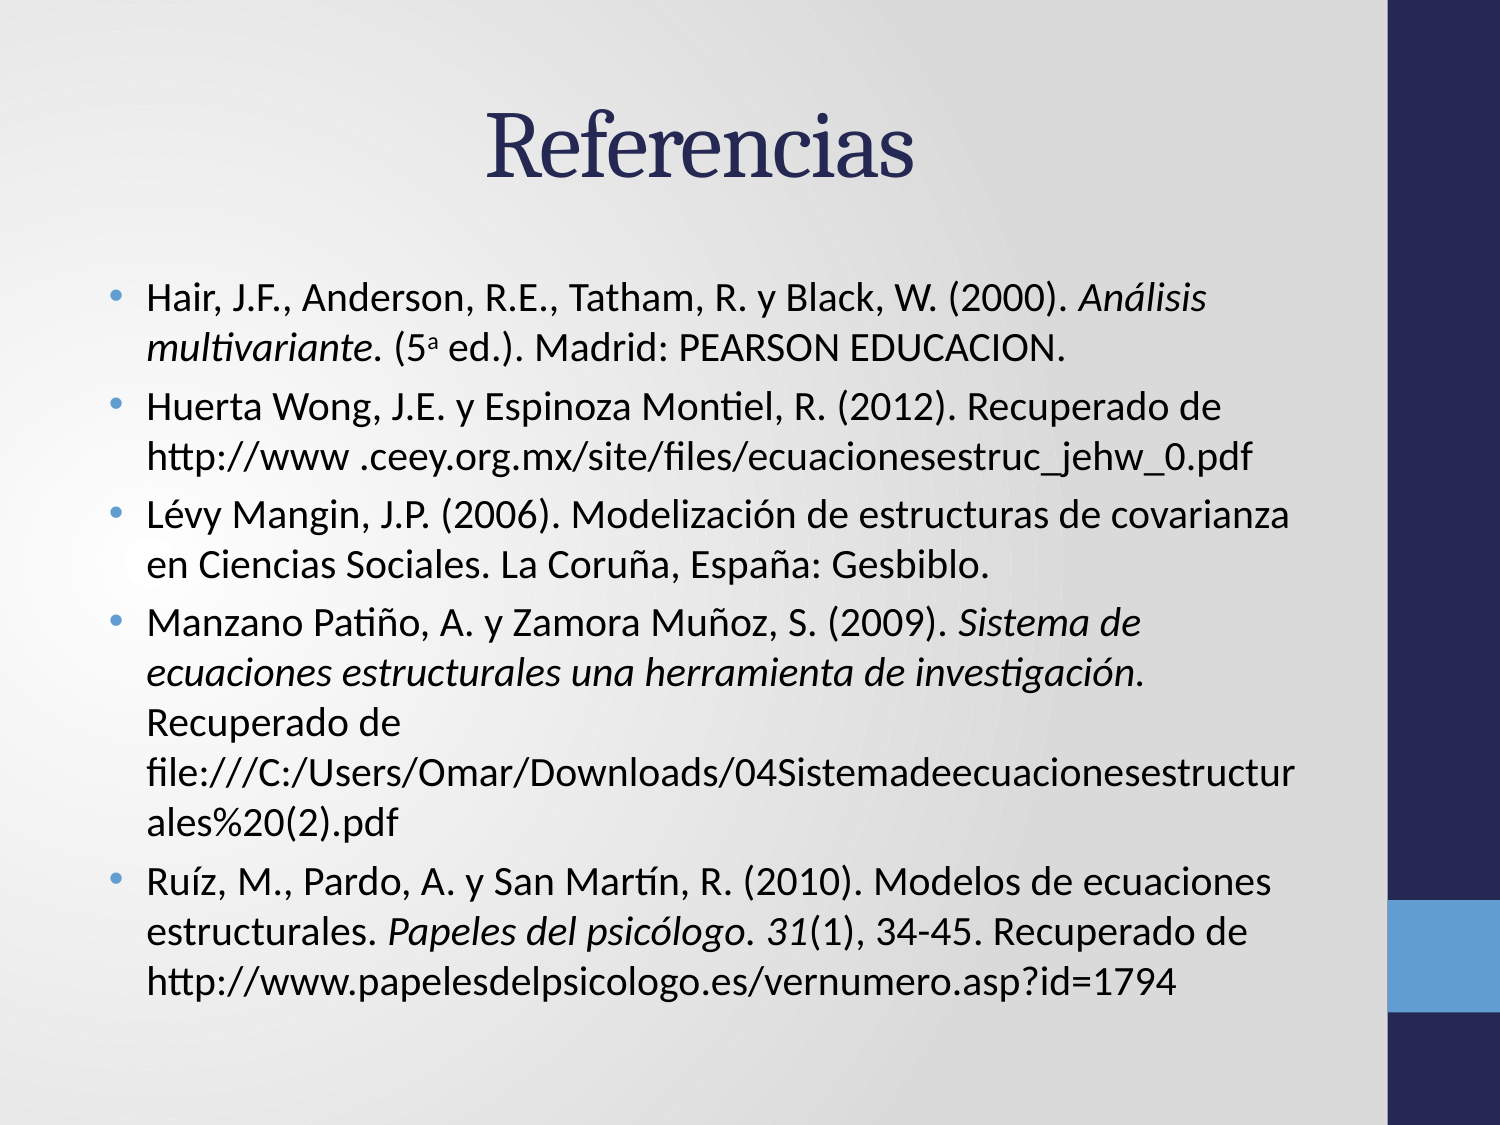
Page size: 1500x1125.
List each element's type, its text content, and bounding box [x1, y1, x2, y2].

list Hair, J.F., Anderson, R.E., Tatham, R. y Black, W. (2000). Análisis multivariante. (5a ed.). Madrid: PEARSON EDUCACION. Huerta Wong, J.E. y Espinoza Montiel, R. (2012). Recuperado de http://www .ceey.org.mx/site/files/ecuacionesestruc_jehw_0.pdf Lévy Mangin, J.P. (2006). Modelización de estructuras de covarianza en Ciencias Sociales. La Coruña, España: Gesbiblo. Manzano Patiño, A. y Zamora Muñoz, S. (2009). Sistema de ecuaciones estructurales una herramienta de investigación. Recuperado de file:///C:/Users/Omar/Downloads/04Sistemadeecuacionesestructurales%20(2).pdf Ruíz, M., Pardo, A. y San Martín, R. (2010). Modelos de ecuaciones estructurales. Papeles del psicólogo. 31(1), 34-45. Recuperado de http://www.papelesdelpsicologo.es/vernumero.asp?id=1794 [75, 262, 1325, 1050]
title Referencias [75, 45, 1325, 233]
